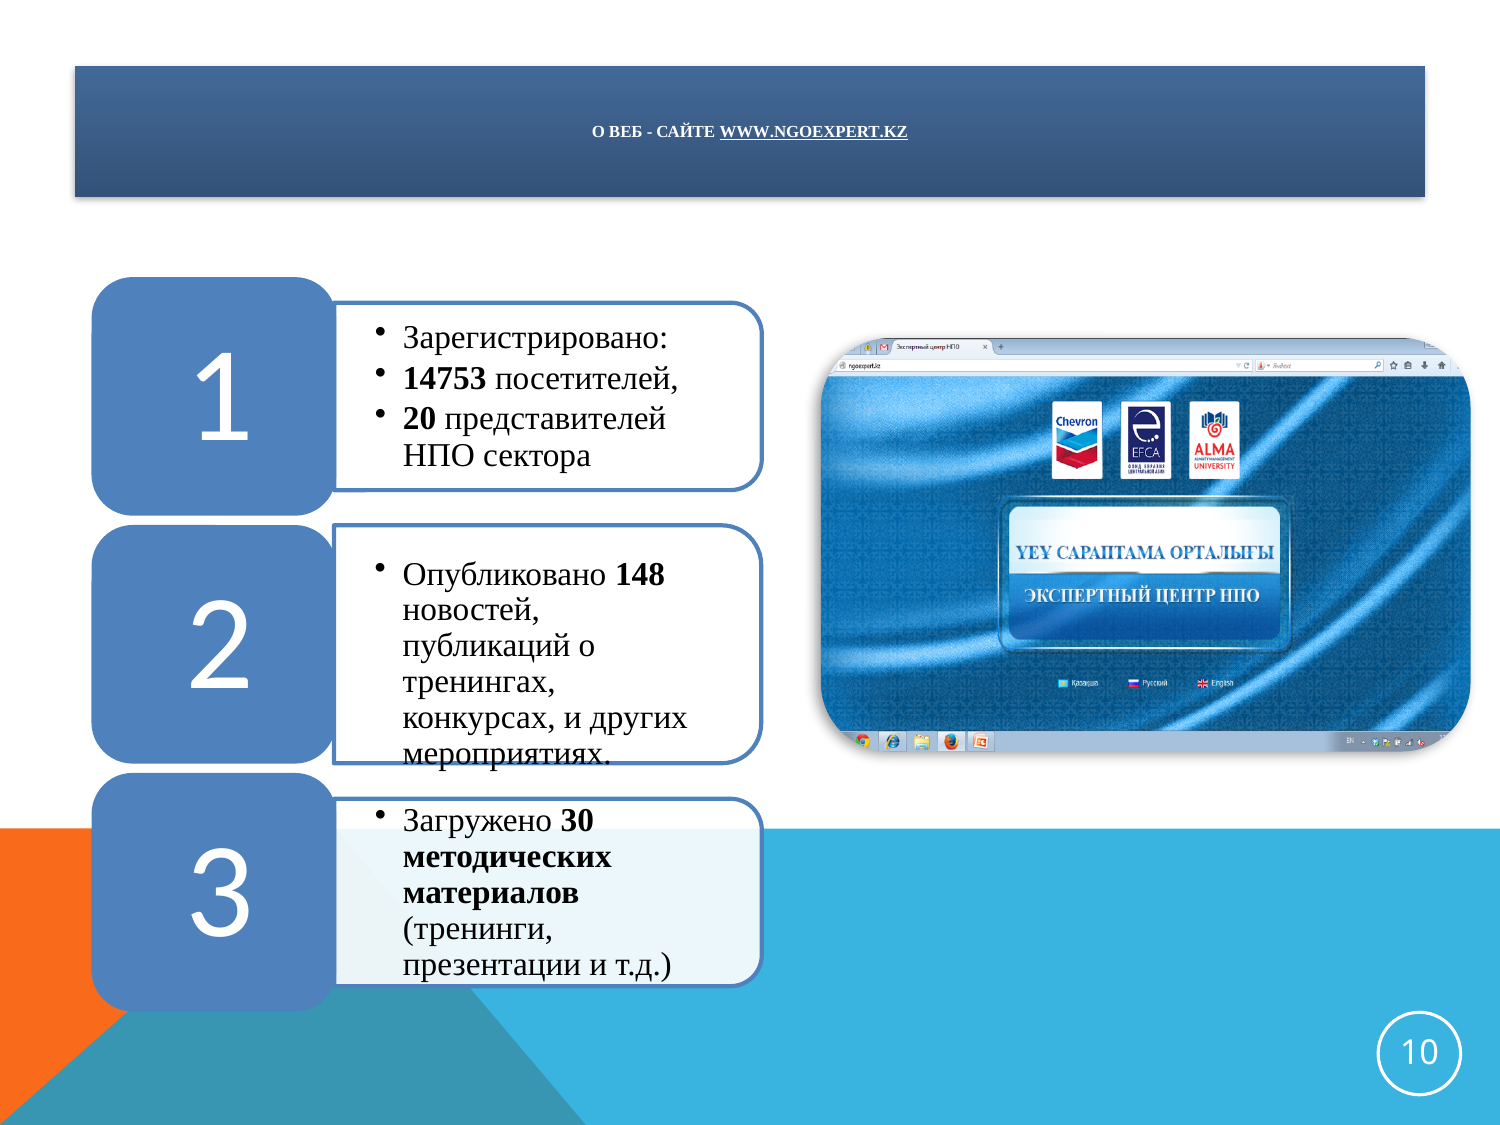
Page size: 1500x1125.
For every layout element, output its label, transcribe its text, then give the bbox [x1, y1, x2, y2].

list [93, 278, 763, 1010]
title О веб - сайте www.ngoexpert.kz [75, 66, 1425, 197]
slide_number 10 [1376, 1010, 1463, 1097]
picture [820, 337, 1471, 752]
